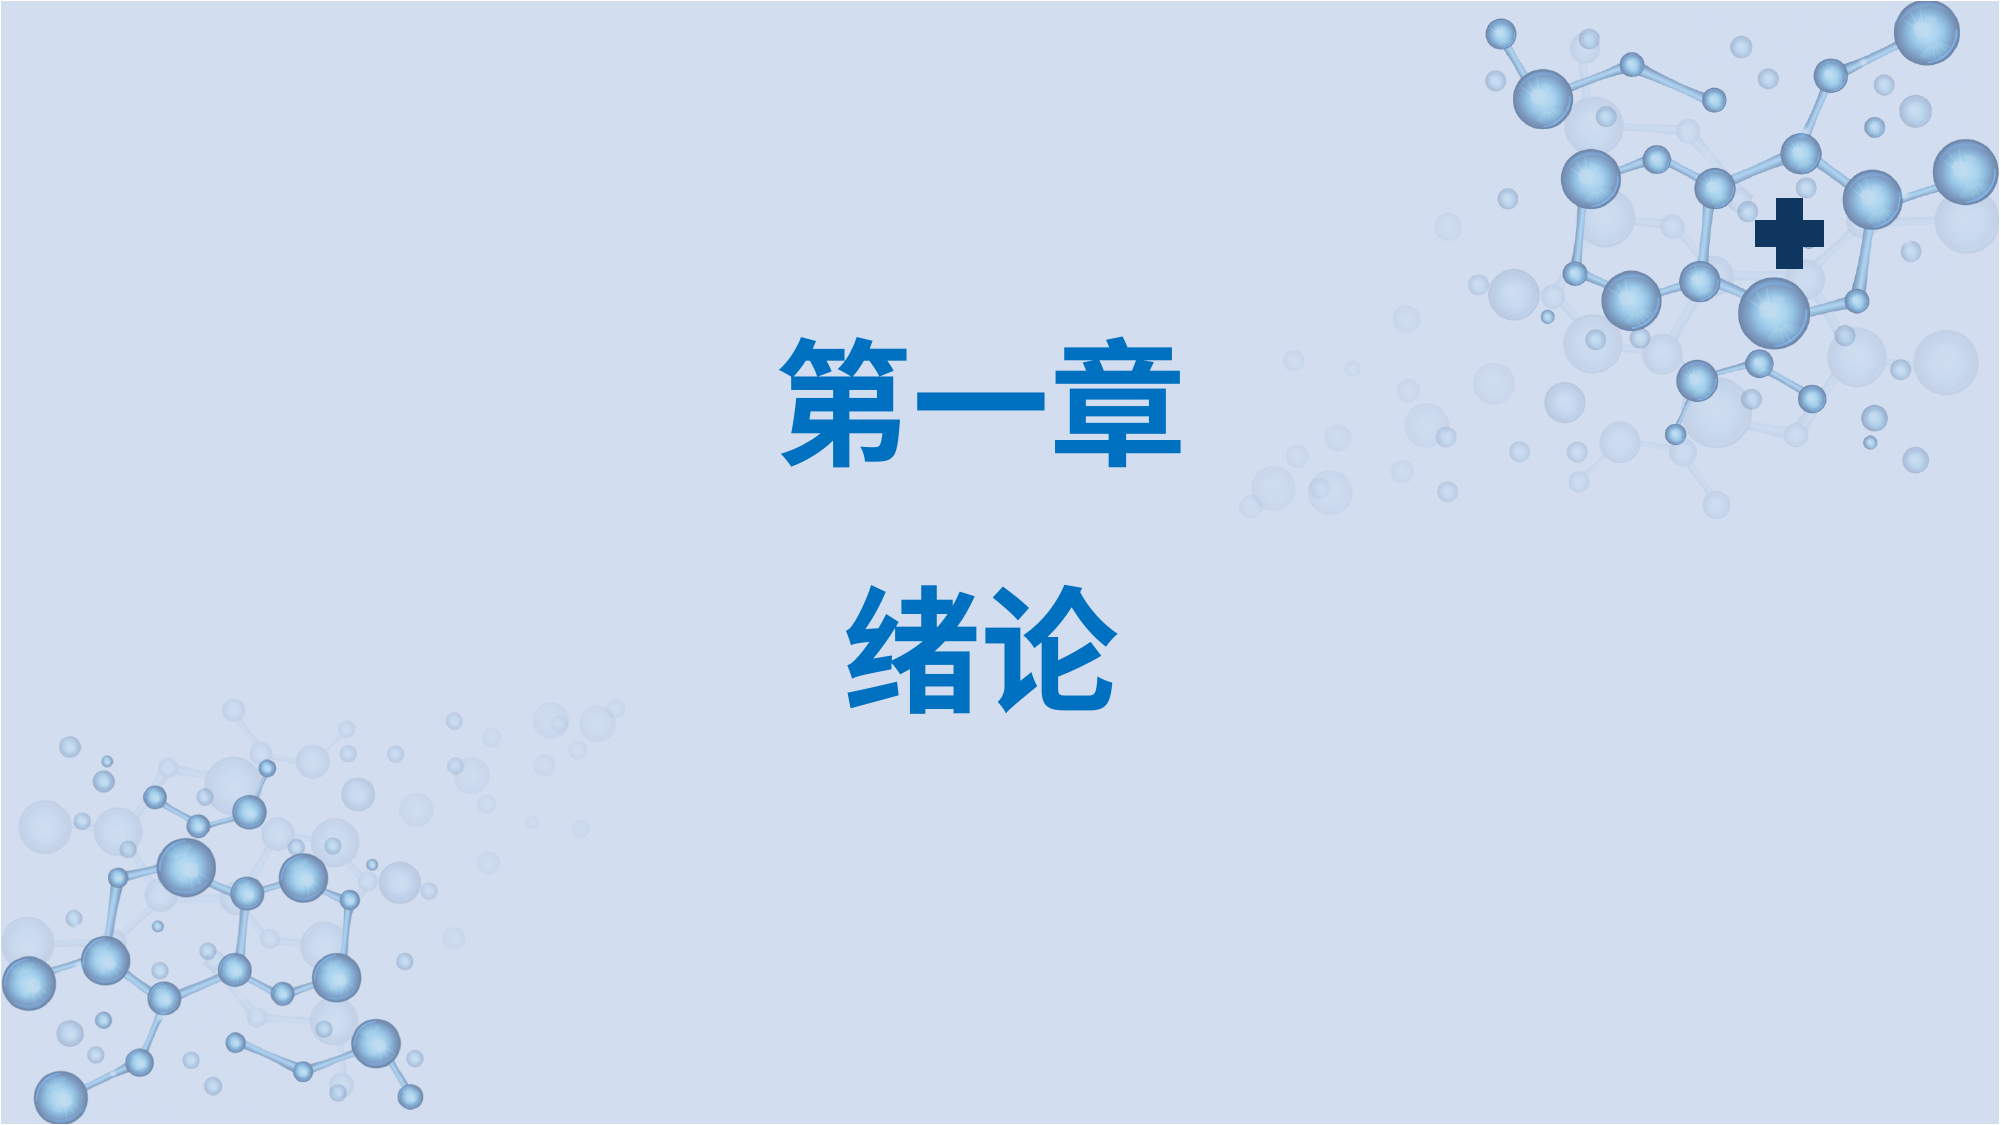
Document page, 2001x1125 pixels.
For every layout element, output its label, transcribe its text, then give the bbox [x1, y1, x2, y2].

text_box 第一章 绪论 [134, 227, 1829, 738]
